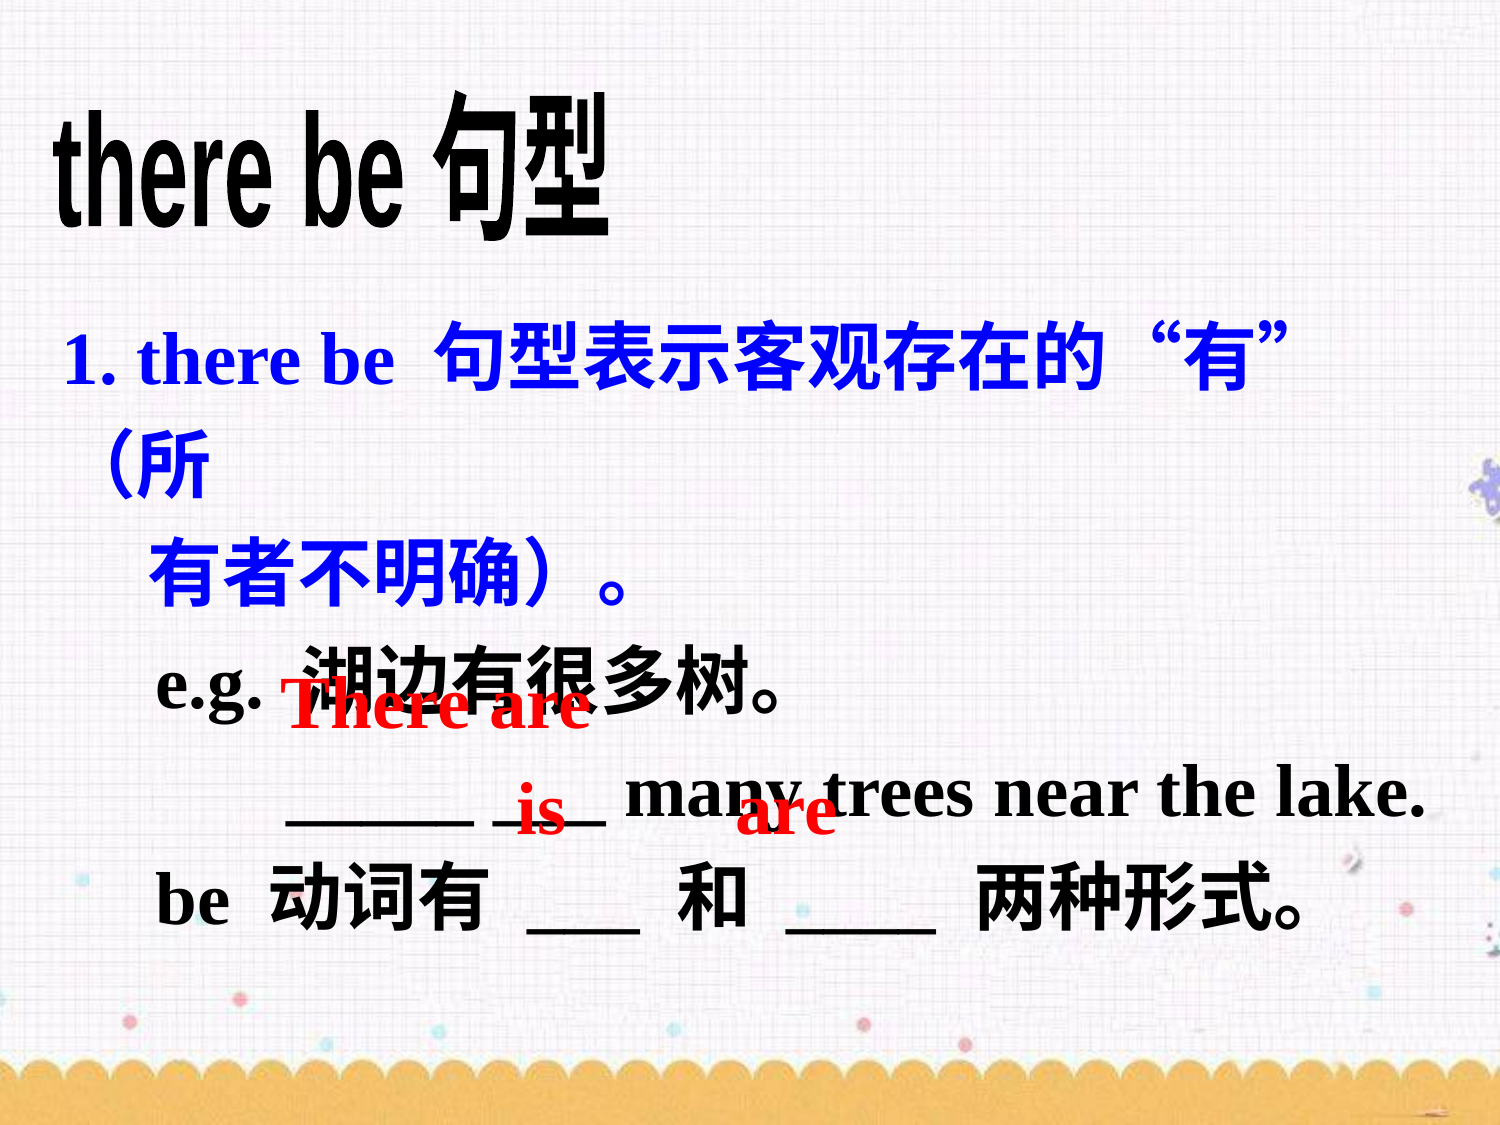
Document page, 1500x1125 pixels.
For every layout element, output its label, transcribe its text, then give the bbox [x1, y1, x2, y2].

text_box There are [265, 628, 703, 751]
picture [0, 0, 1500, 1125]
text_box is are [501, 734, 880, 858]
text_box 1. there be 句型表示客观存在的“有”（所 有者不明确）。 e.g. 湖边有很多树。 _____ ___ many trees near the lake. be 动词有 ___ 和 ____ 两种形式。 [47, 194, 1447, 947]
